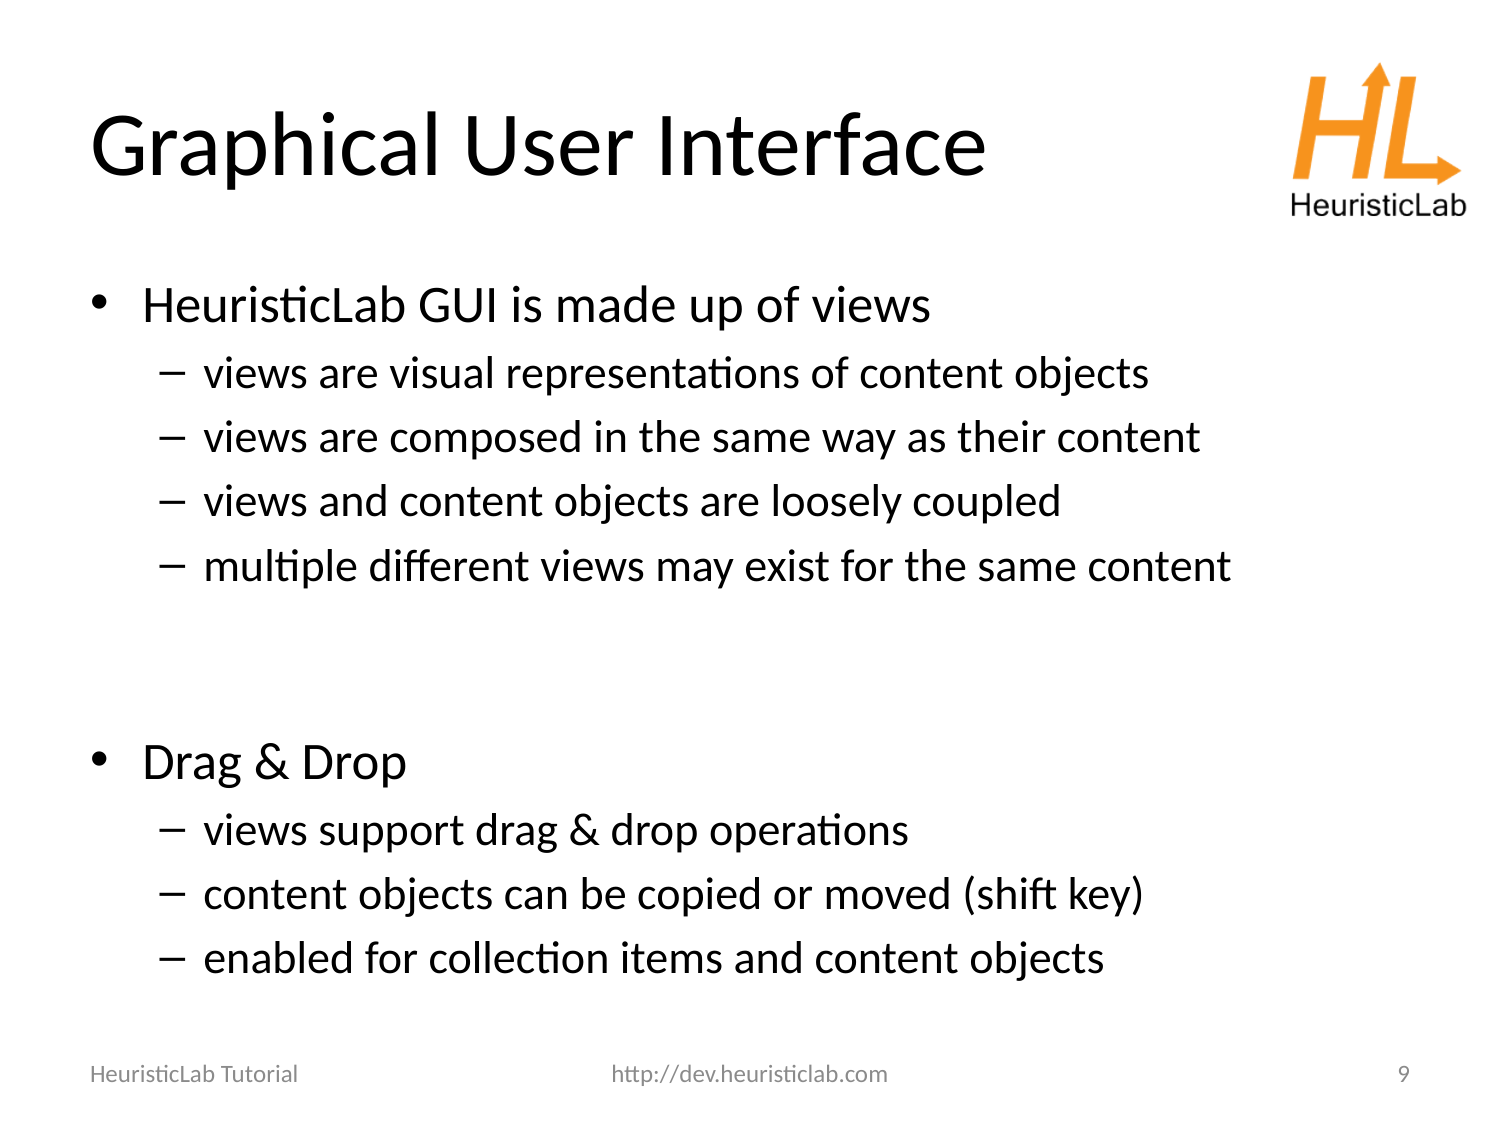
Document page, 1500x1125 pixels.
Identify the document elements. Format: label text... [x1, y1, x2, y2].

footer http://dev.heuristiclab.com [512, 1042, 988, 1103]
slide_number 9 [1074, 1042, 1425, 1103]
slide_number HeuristicLab Tutorial [75, 1042, 425, 1103]
picture [1281, 27, 1474, 244]
list HeuristicLab GUI is made up of views views are visual representations of content objects views are composed in the same way as their content views and content objects are loosely coupled multiple different views may exist for the same content Drag & Drop views support drag & drop operations content objects can be copied or moved (shift key) enabled for collection items and content objects [75, 262, 1425, 1005]
title Graphical User Interface [75, 45, 1282, 233]
